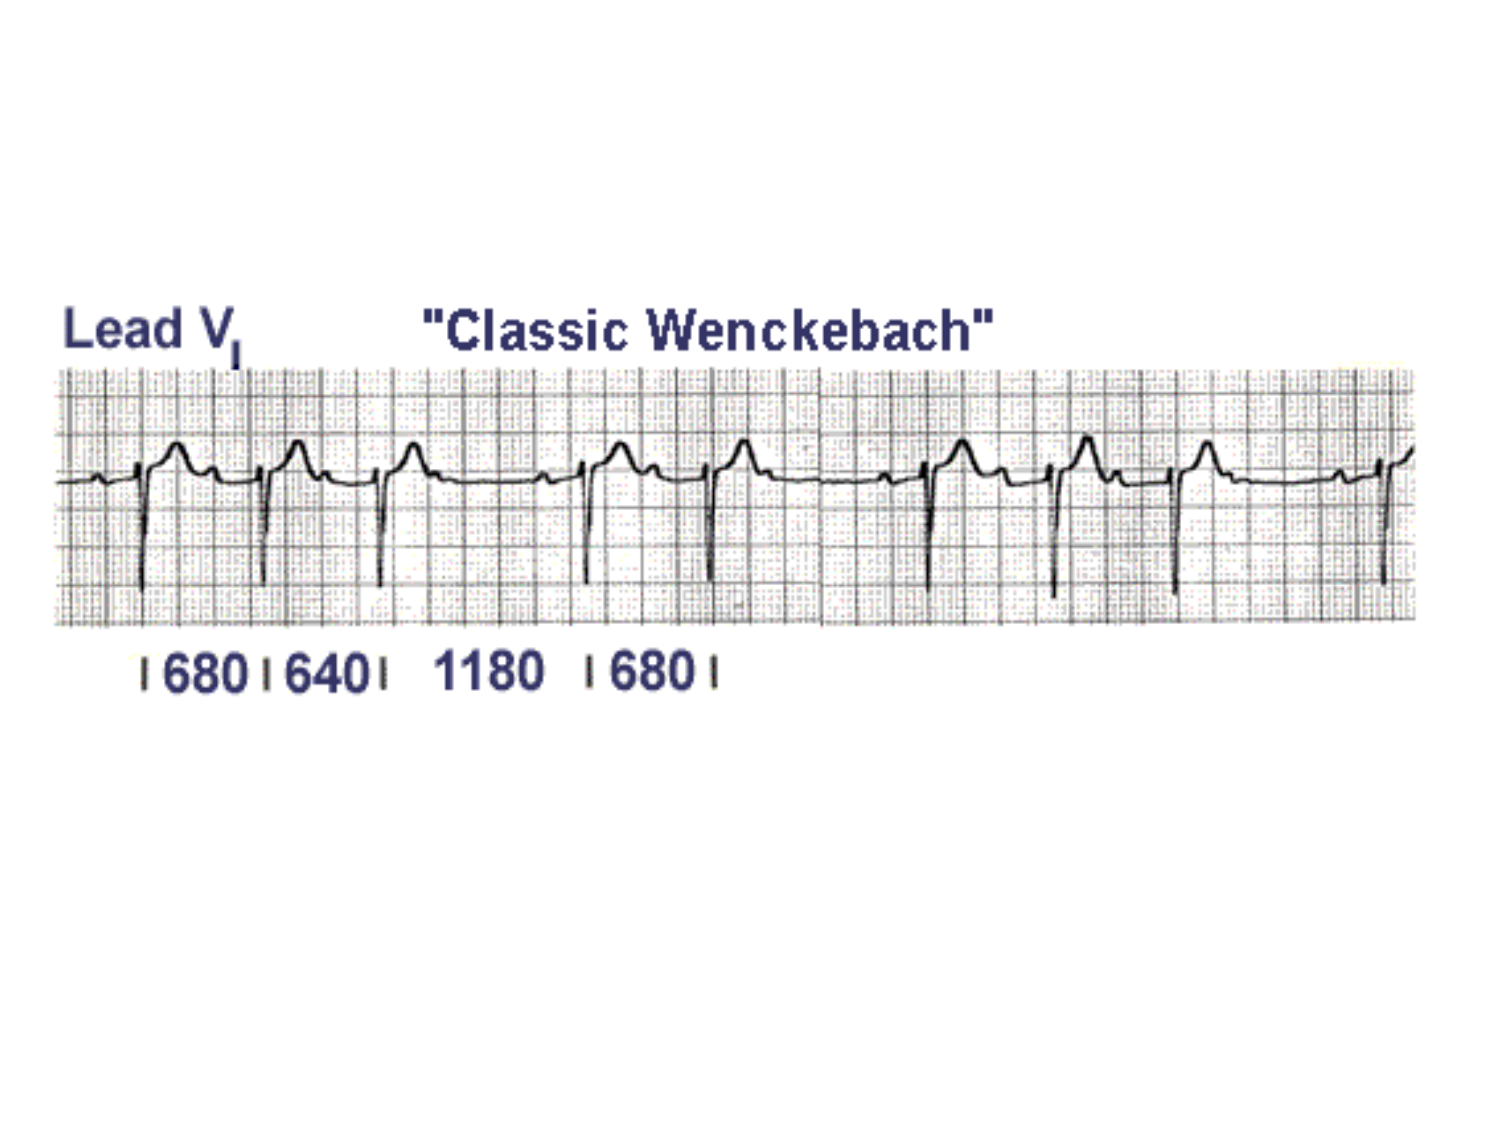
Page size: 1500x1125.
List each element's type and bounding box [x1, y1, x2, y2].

picture [23, 304, 1477, 727]
